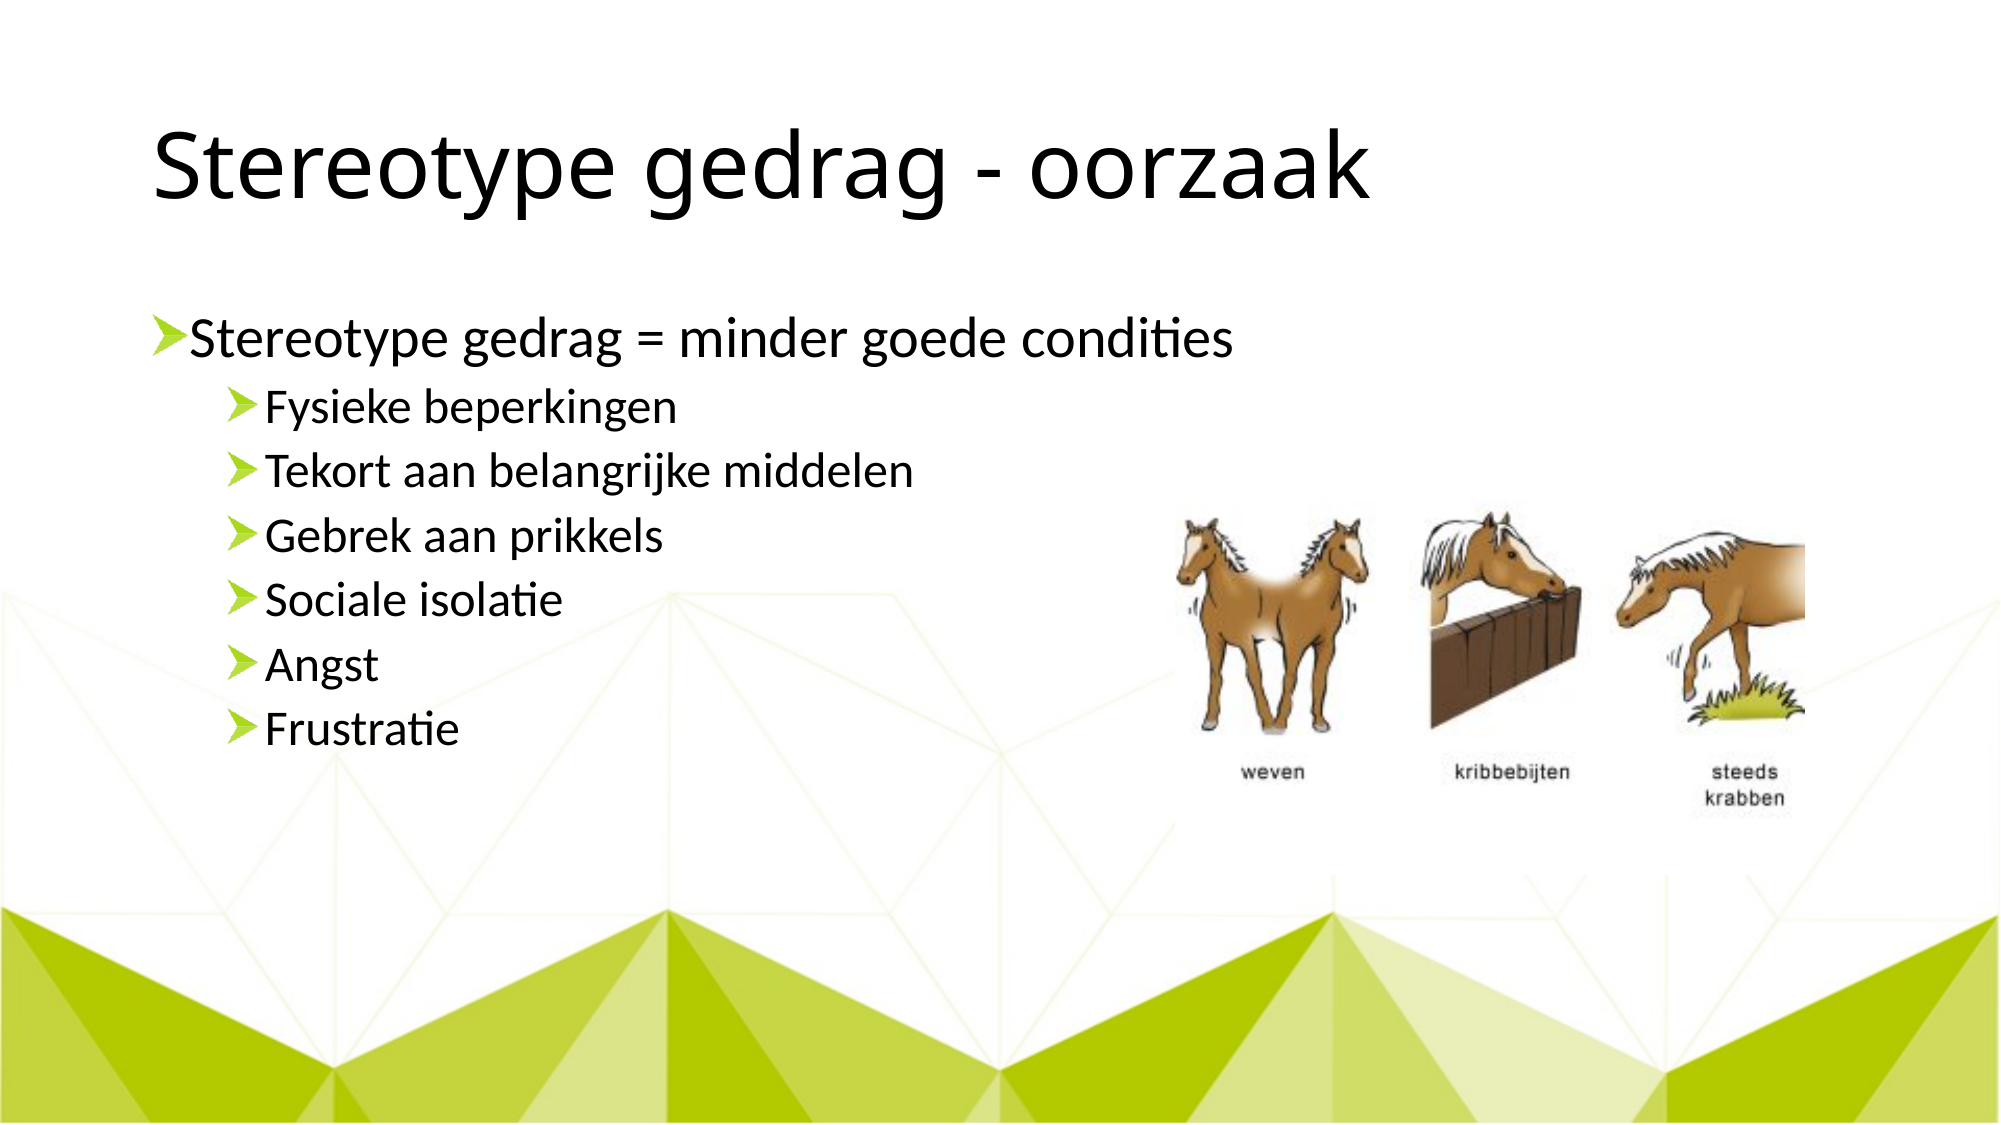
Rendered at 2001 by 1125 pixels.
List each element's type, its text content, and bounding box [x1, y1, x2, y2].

picture [0, 0, 2001, 1125]
title Stereotype gedrag - oorzaak [137, 59, 1863, 278]
list Stereotype gedrag = minder goede condities Fysieke beperkingen Tekort aan belangrijke middelen Gebrek aan prikkels Sociale isolatie Angst Frustratie [137, 299, 1863, 1014]
